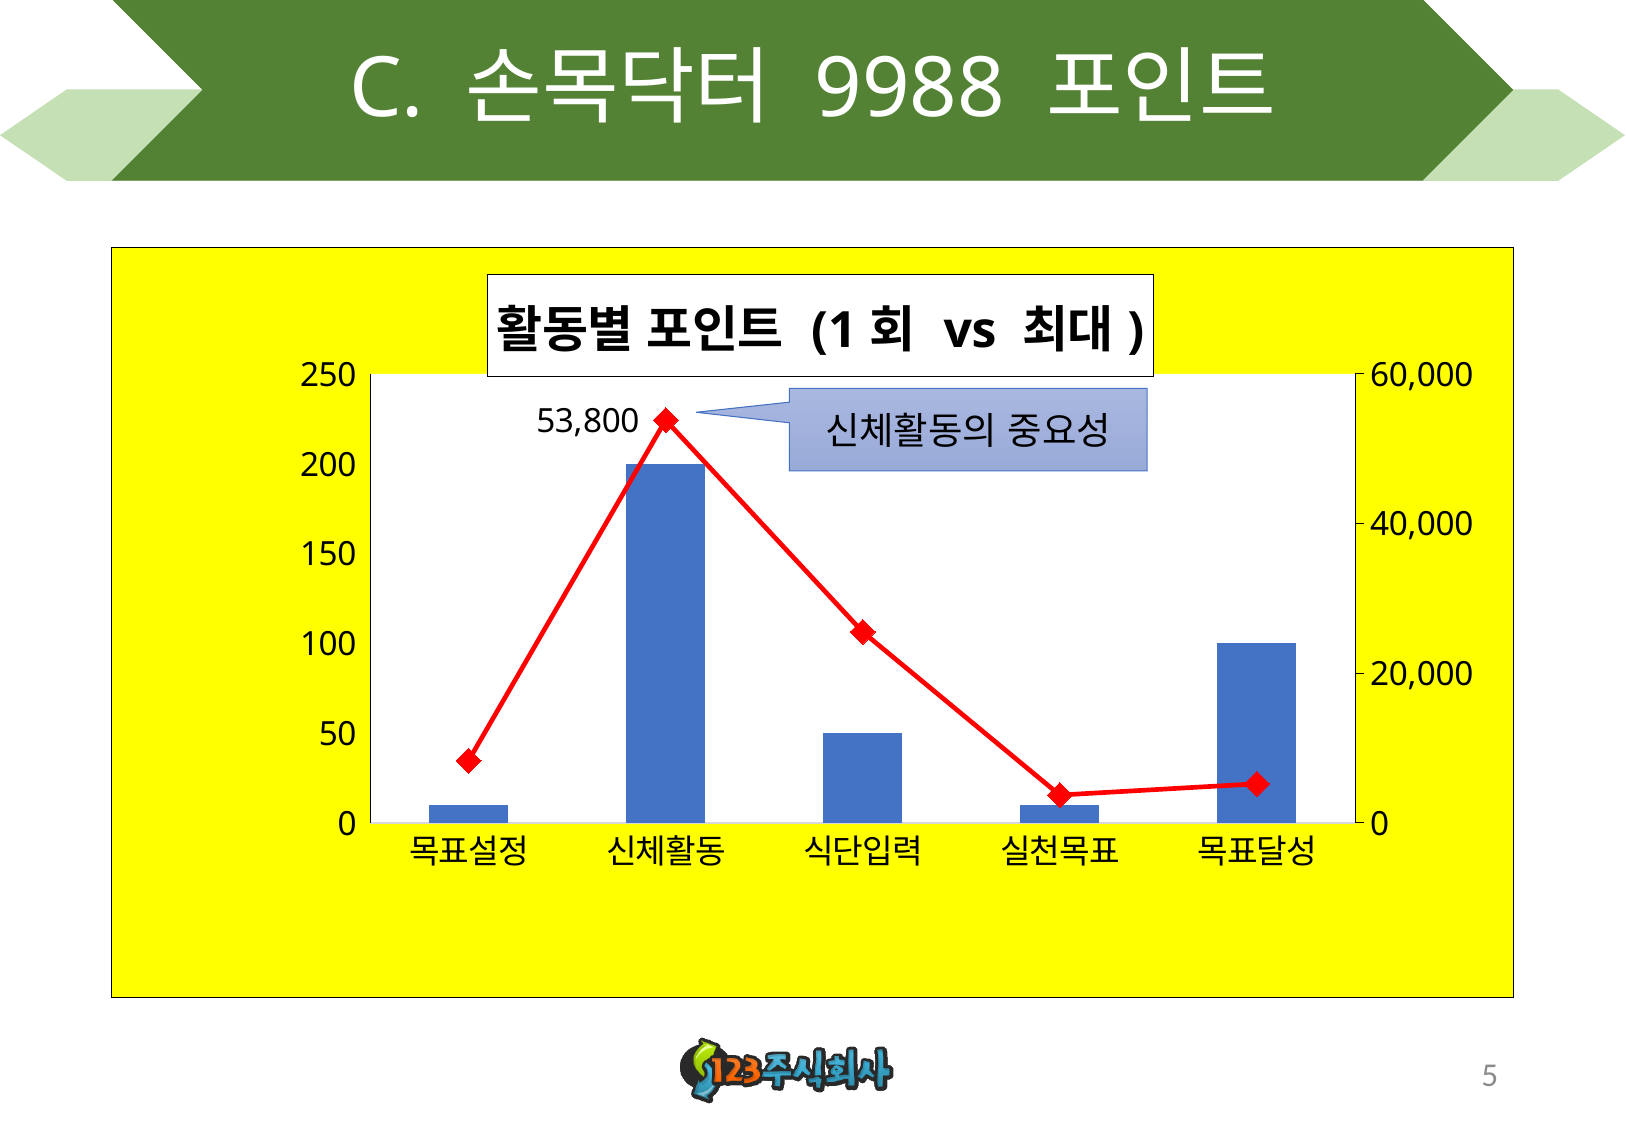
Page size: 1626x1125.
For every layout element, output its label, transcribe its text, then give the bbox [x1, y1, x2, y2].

title C. 손목닥터 9988 포인트 [0, 0, 1625, 181]
chart [111, 246, 1514, 998]
slide_number 5 [1147, 1042, 1514, 1103]
picture [669, 1026, 903, 1113]
